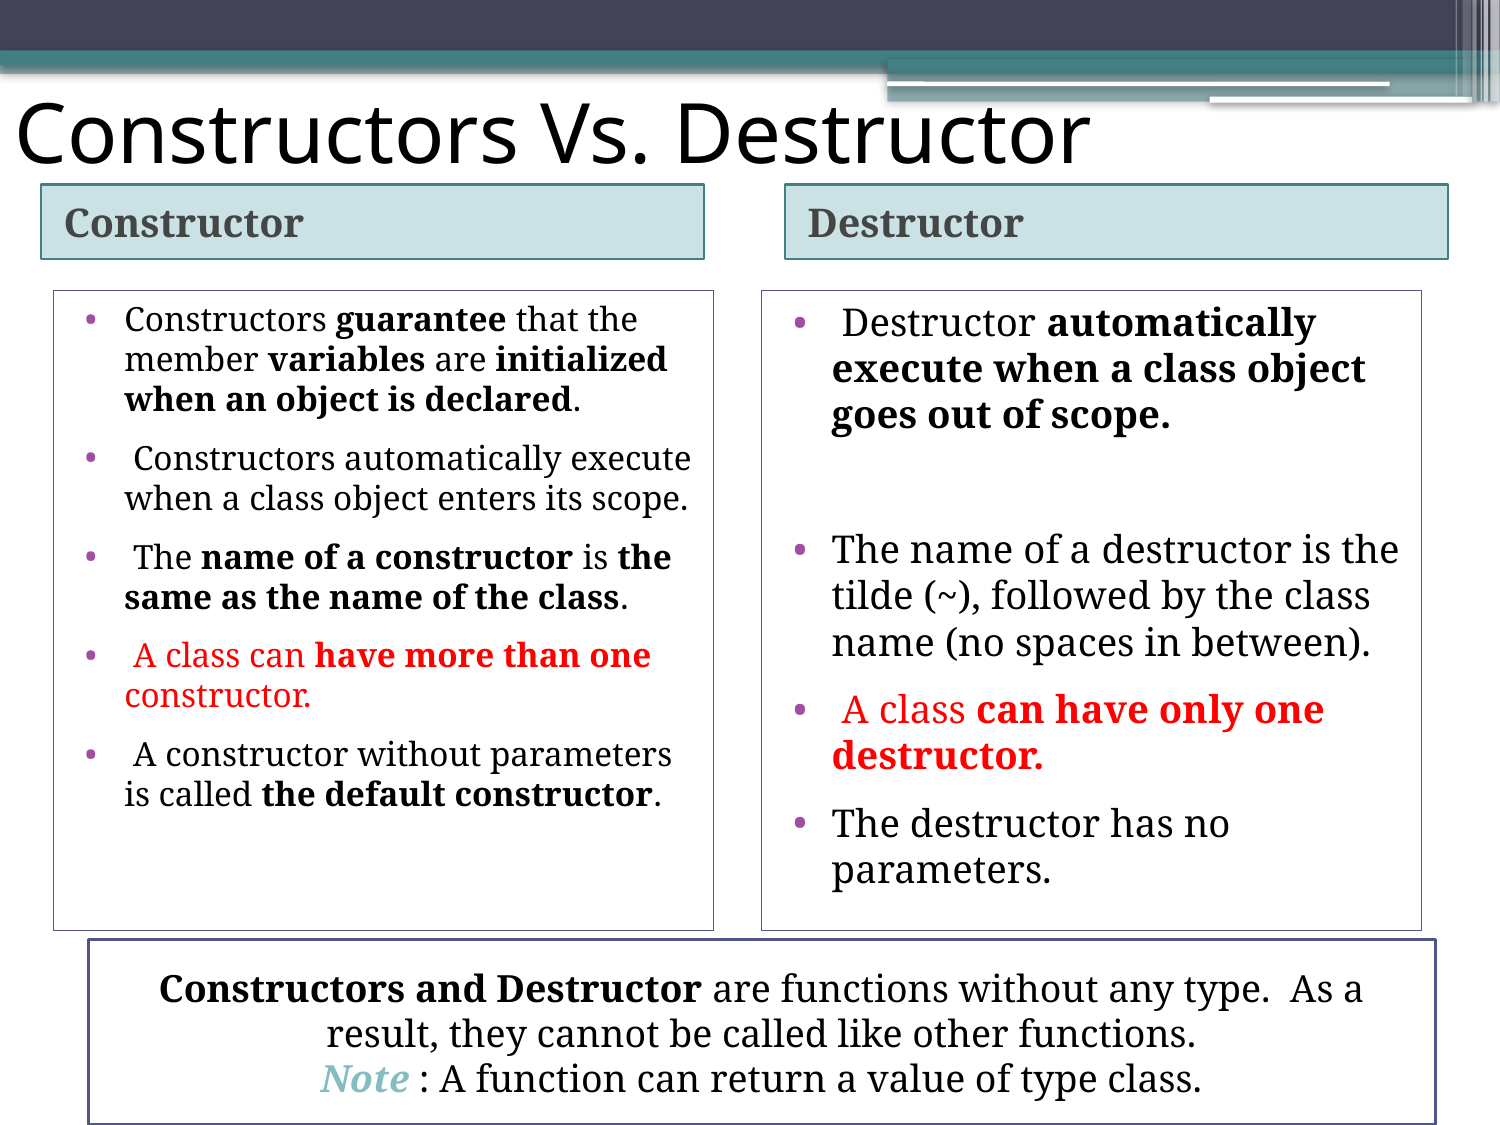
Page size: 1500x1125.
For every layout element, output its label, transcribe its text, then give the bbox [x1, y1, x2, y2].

list Destructor automatically execute when a class object goes out of scope. The name of a destructor is the tilde (~), followed by the class name (no spaces in between). A class can have only one destructor. The destructor has no parameters. [761, 290, 1422, 931]
list Constructors guarantee that the member variables are initialized when an object is declared. Constructors automatically execute when a class object enters its scope. The name of a constructor is the same as the name of the class. A class can have more than one constructor. A constructor without parameters is called the default constructor. [53, 290, 714, 931]
title Constructors Vs. Destructor [0, 42, 1375, 219]
text_box Constructors and Destructor are functions without any type. As a result, they cannot be called like other functions. Note : A function can return a value of type class. [87, 938, 1437, 1125]
list Constructor [40, 183, 705, 260]
list Destructor [784, 183, 1449, 260]
